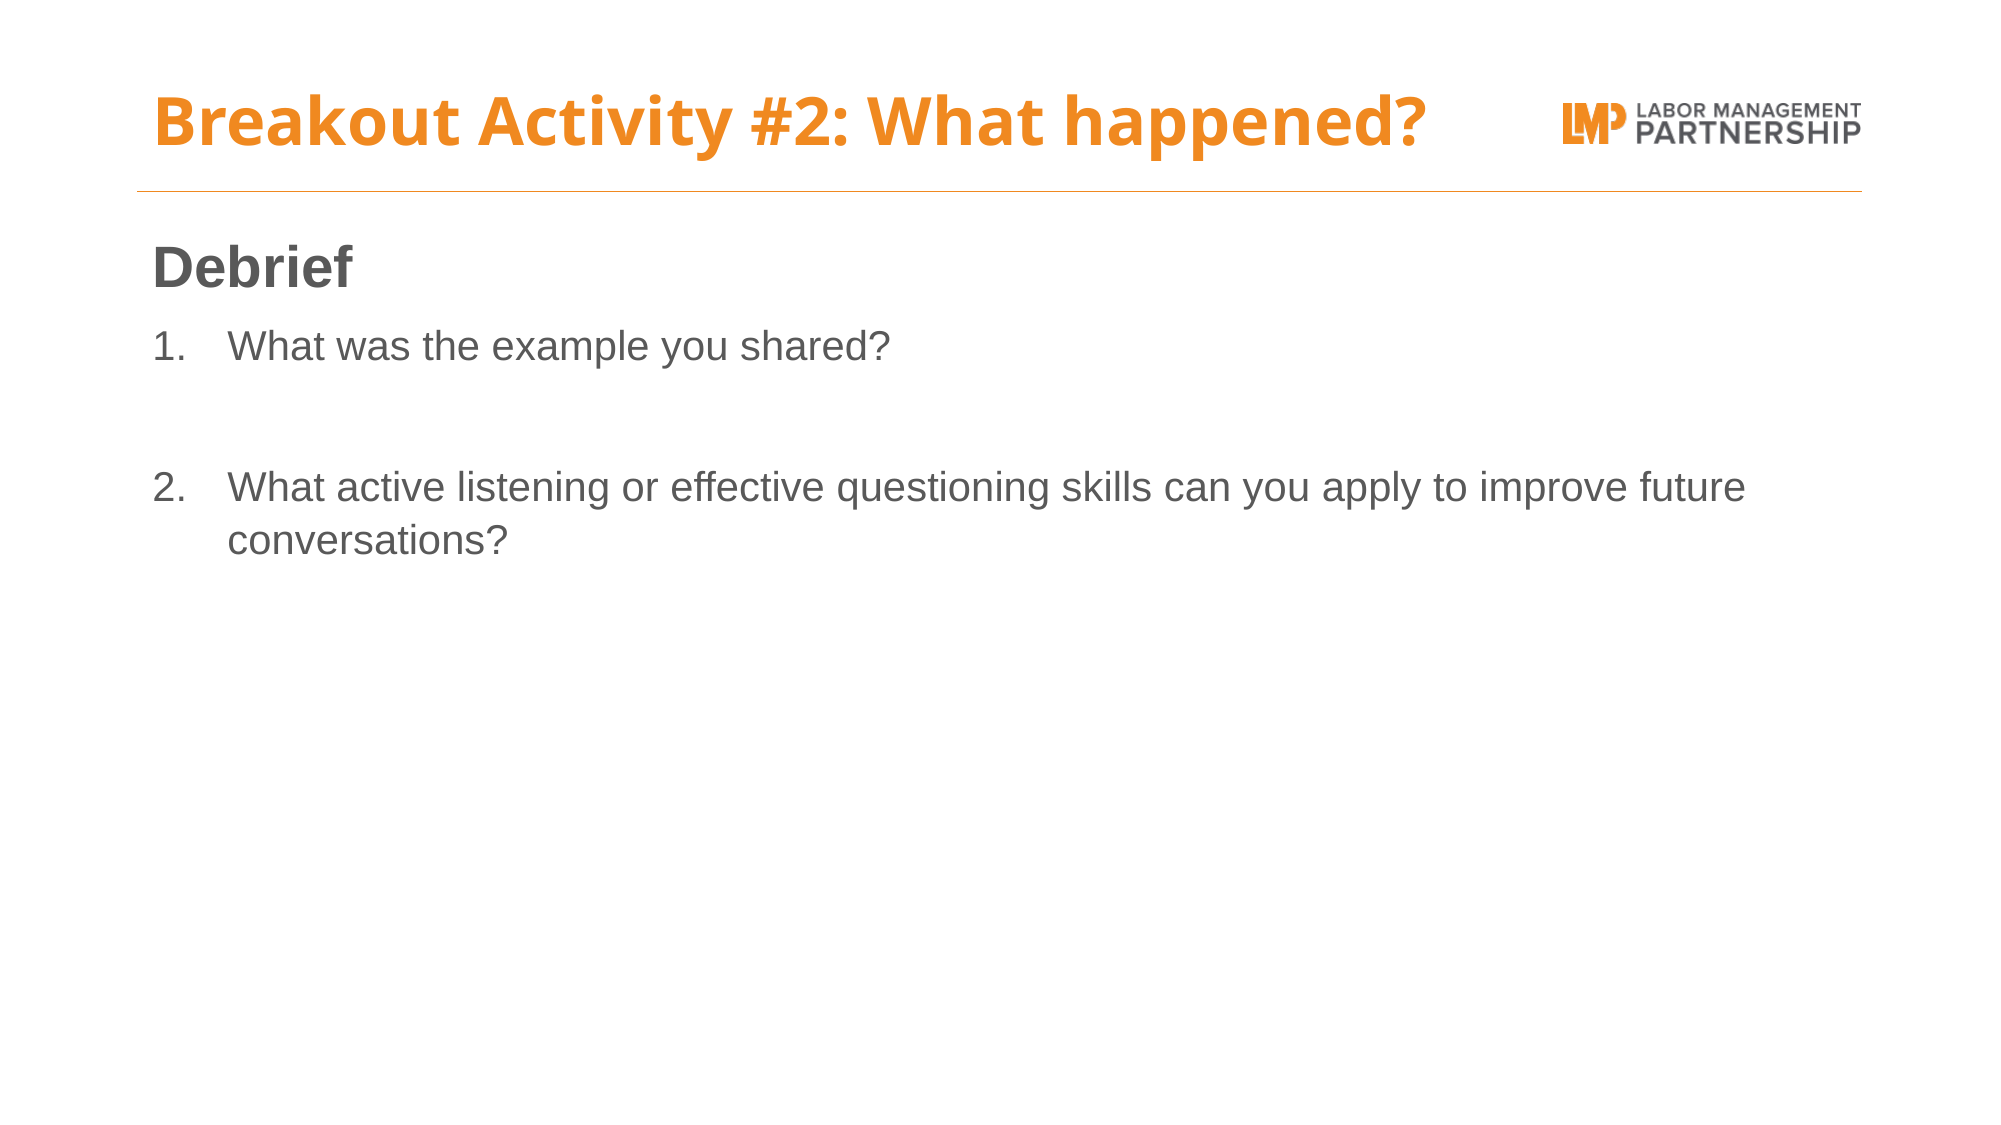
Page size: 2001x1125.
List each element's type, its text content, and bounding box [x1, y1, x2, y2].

picture [1562, 103, 1863, 144]
list Debrief What was the example you shared? What active listening or effective questioning skills can you apply to improve future conversations? [137, 216, 1945, 1068]
title Breakout Activity #2: What happened? [137, 59, 1529, 188]
